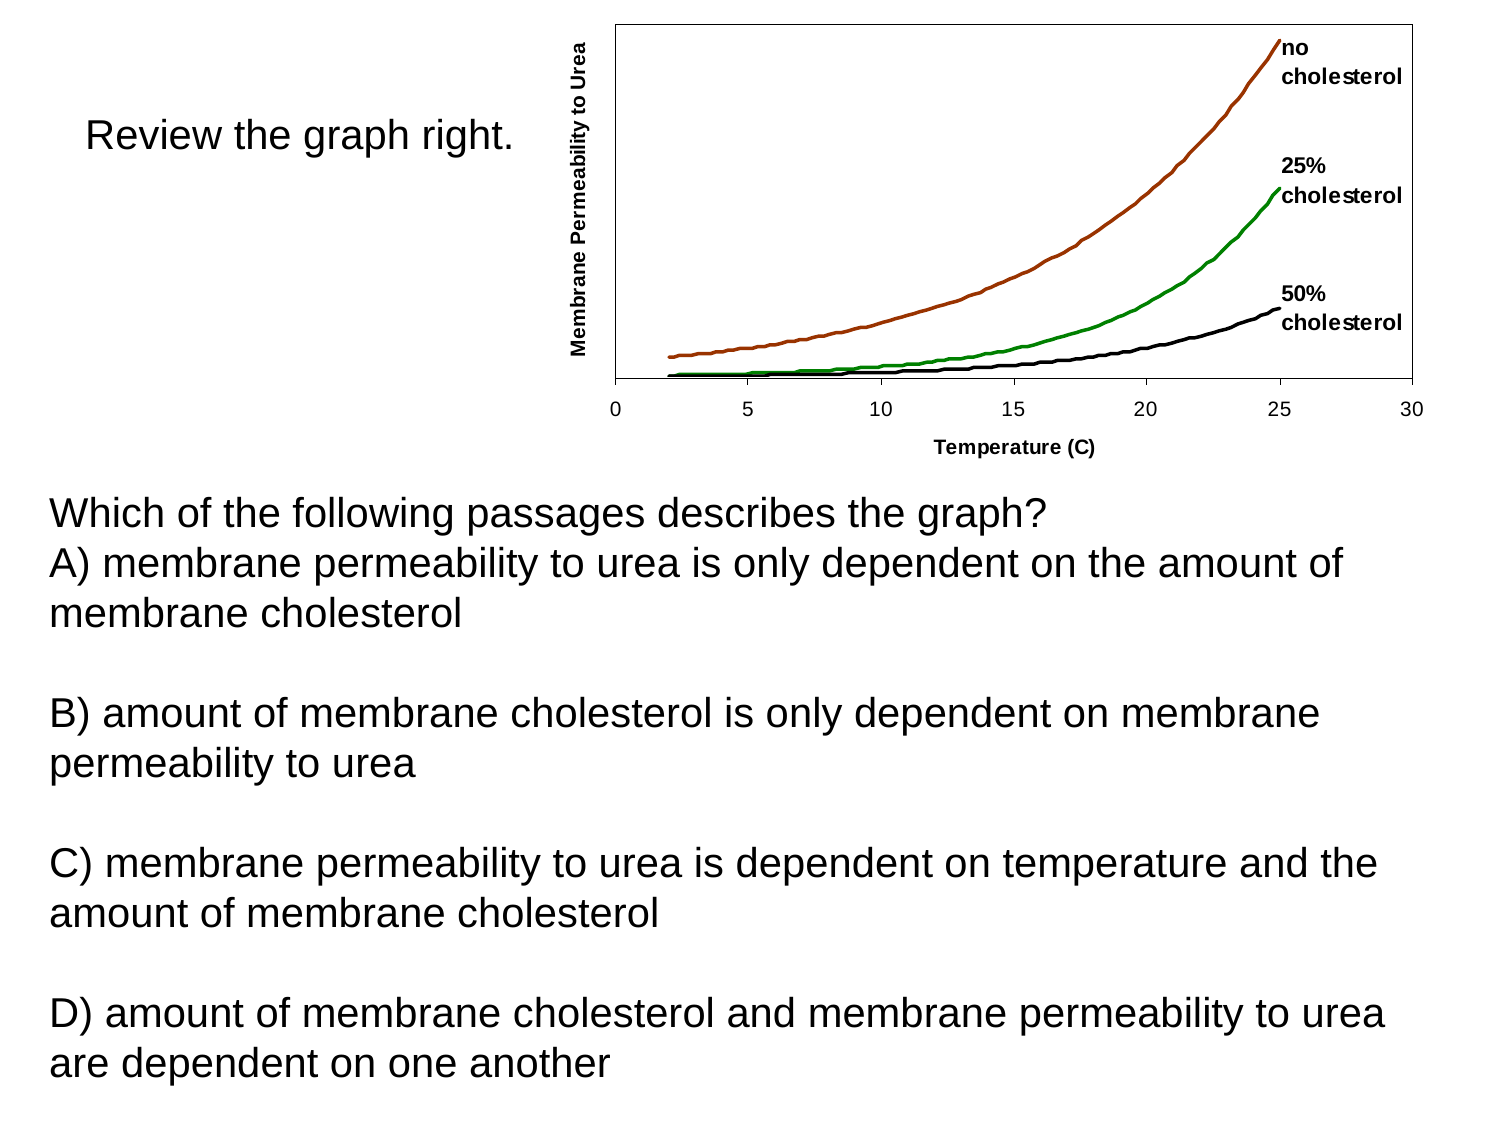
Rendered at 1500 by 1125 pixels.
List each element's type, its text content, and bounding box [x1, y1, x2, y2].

picture [533, 0, 1455, 497]
text_box Which of the following passages describes the graph? A) membrane permeability to urea is only dependent on the amount of membrane cholesterol B) amount of membrane cholesterol is only dependent on membrane permeability to urea C) membrane permeability to urea is dependent on temperature and the amount of membrane cholesterol D) amount of membrane cholesterol and membrane permeability to urea are dependent on one another [34, 478, 1454, 1094]
text_box Review the graph right. [70, 100, 527, 216]
